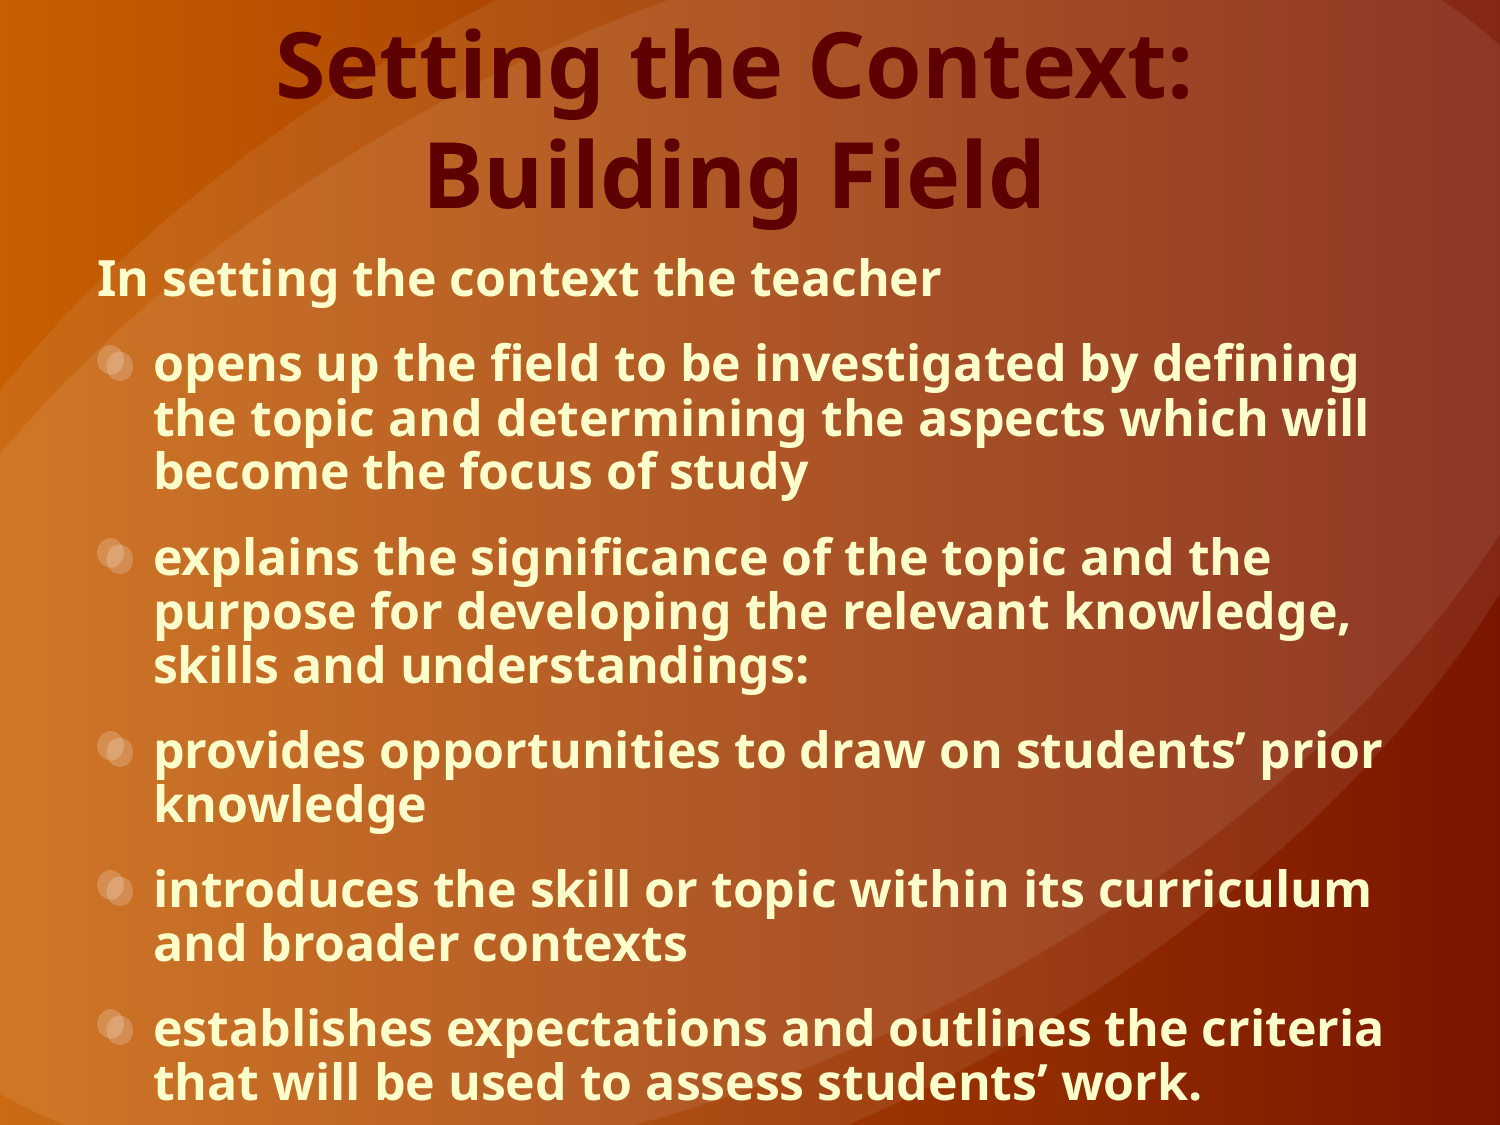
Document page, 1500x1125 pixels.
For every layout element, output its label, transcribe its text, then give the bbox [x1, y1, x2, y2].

picture [0, 0, 1500, 1125]
list In setting the context the teacher opens up the field to be investigated by defining the topic and determining the aspects which will become the focus of study explains the significance of the topic and the purpose for developing the relevant knowledge, skills and understandings: provides opportunities to draw on students’ prior knowledge introduces the skill or topic within its curriculum and broader contexts establishes expectations and outlines the criteria that will be used to assess students’ work. [82, 246, 1441, 963]
title Setting the Context: Building Field [82, 46, 1388, 235]
